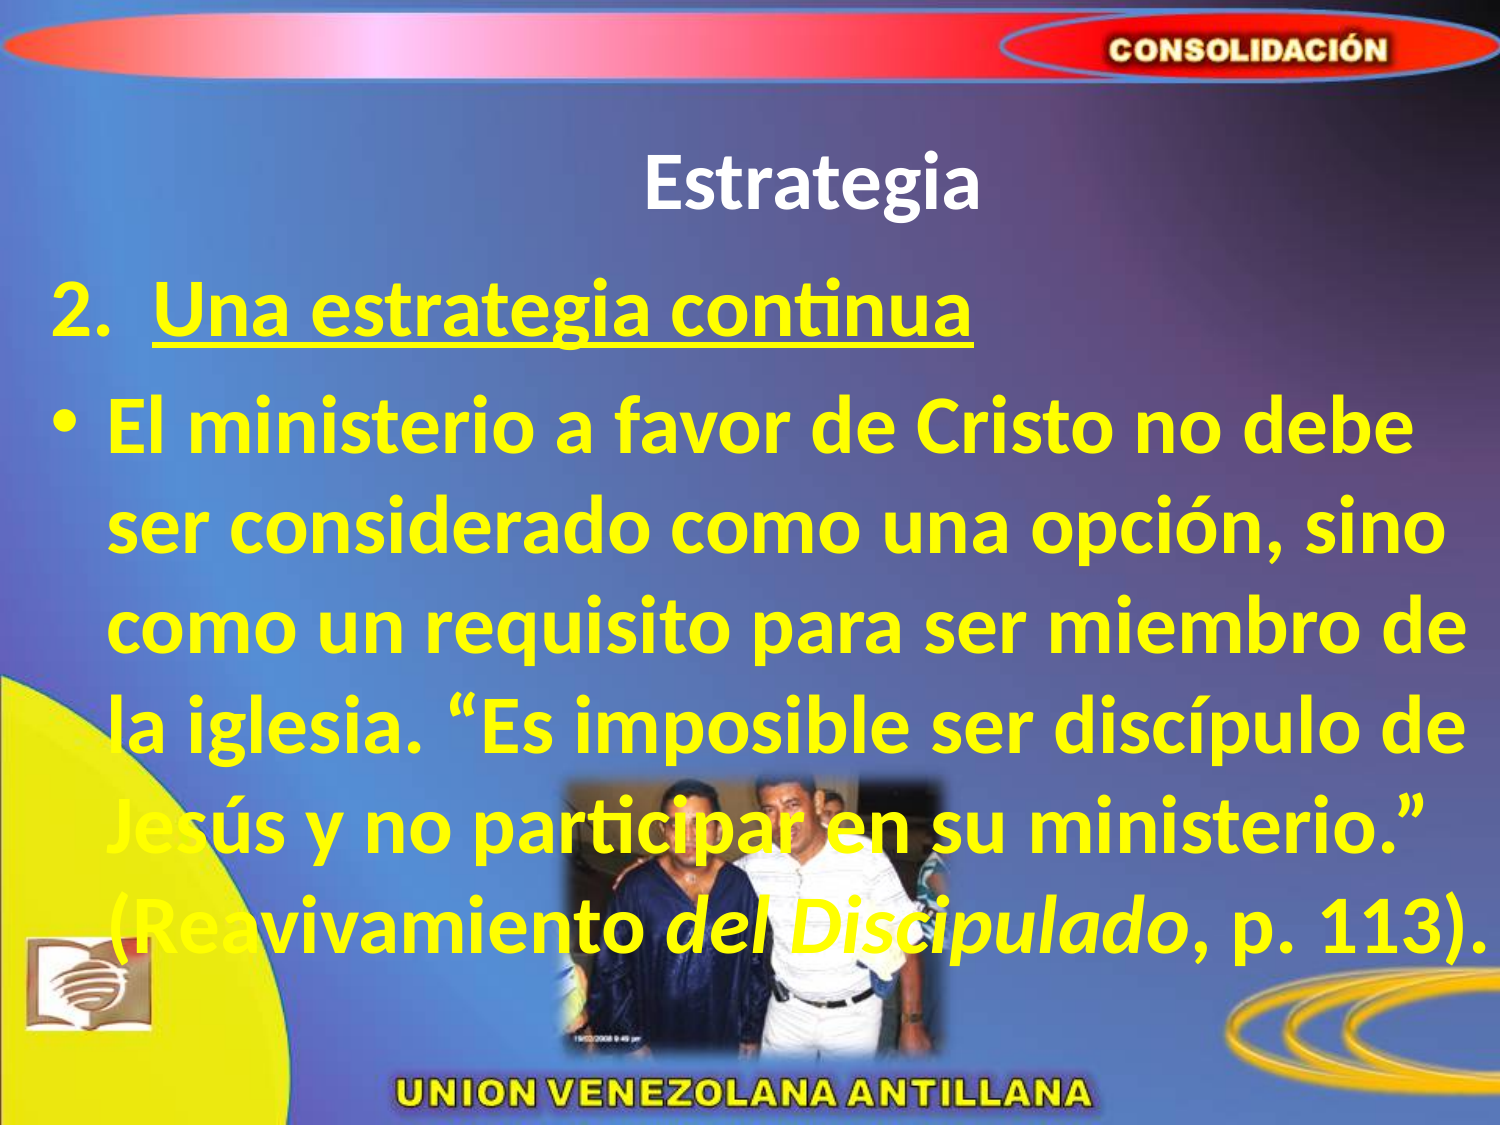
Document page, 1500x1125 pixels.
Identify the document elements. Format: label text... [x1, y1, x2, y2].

list 2. Una estrategia continua El ministerio a favor de Cristo no debe ser considerado como una opción, sino como un requisito para ser miembro de la iglesia. “Es imposible ser discípulo de Jesús y no participar en su ministerio.” (Reavivamiento del Discipulado, p. 113). [35, 246, 1500, 989]
title Estrategia [0, 82, 1489, 270]
picture [0, 0, 1500, 246]
picture [0, 270, 1500, 1125]
